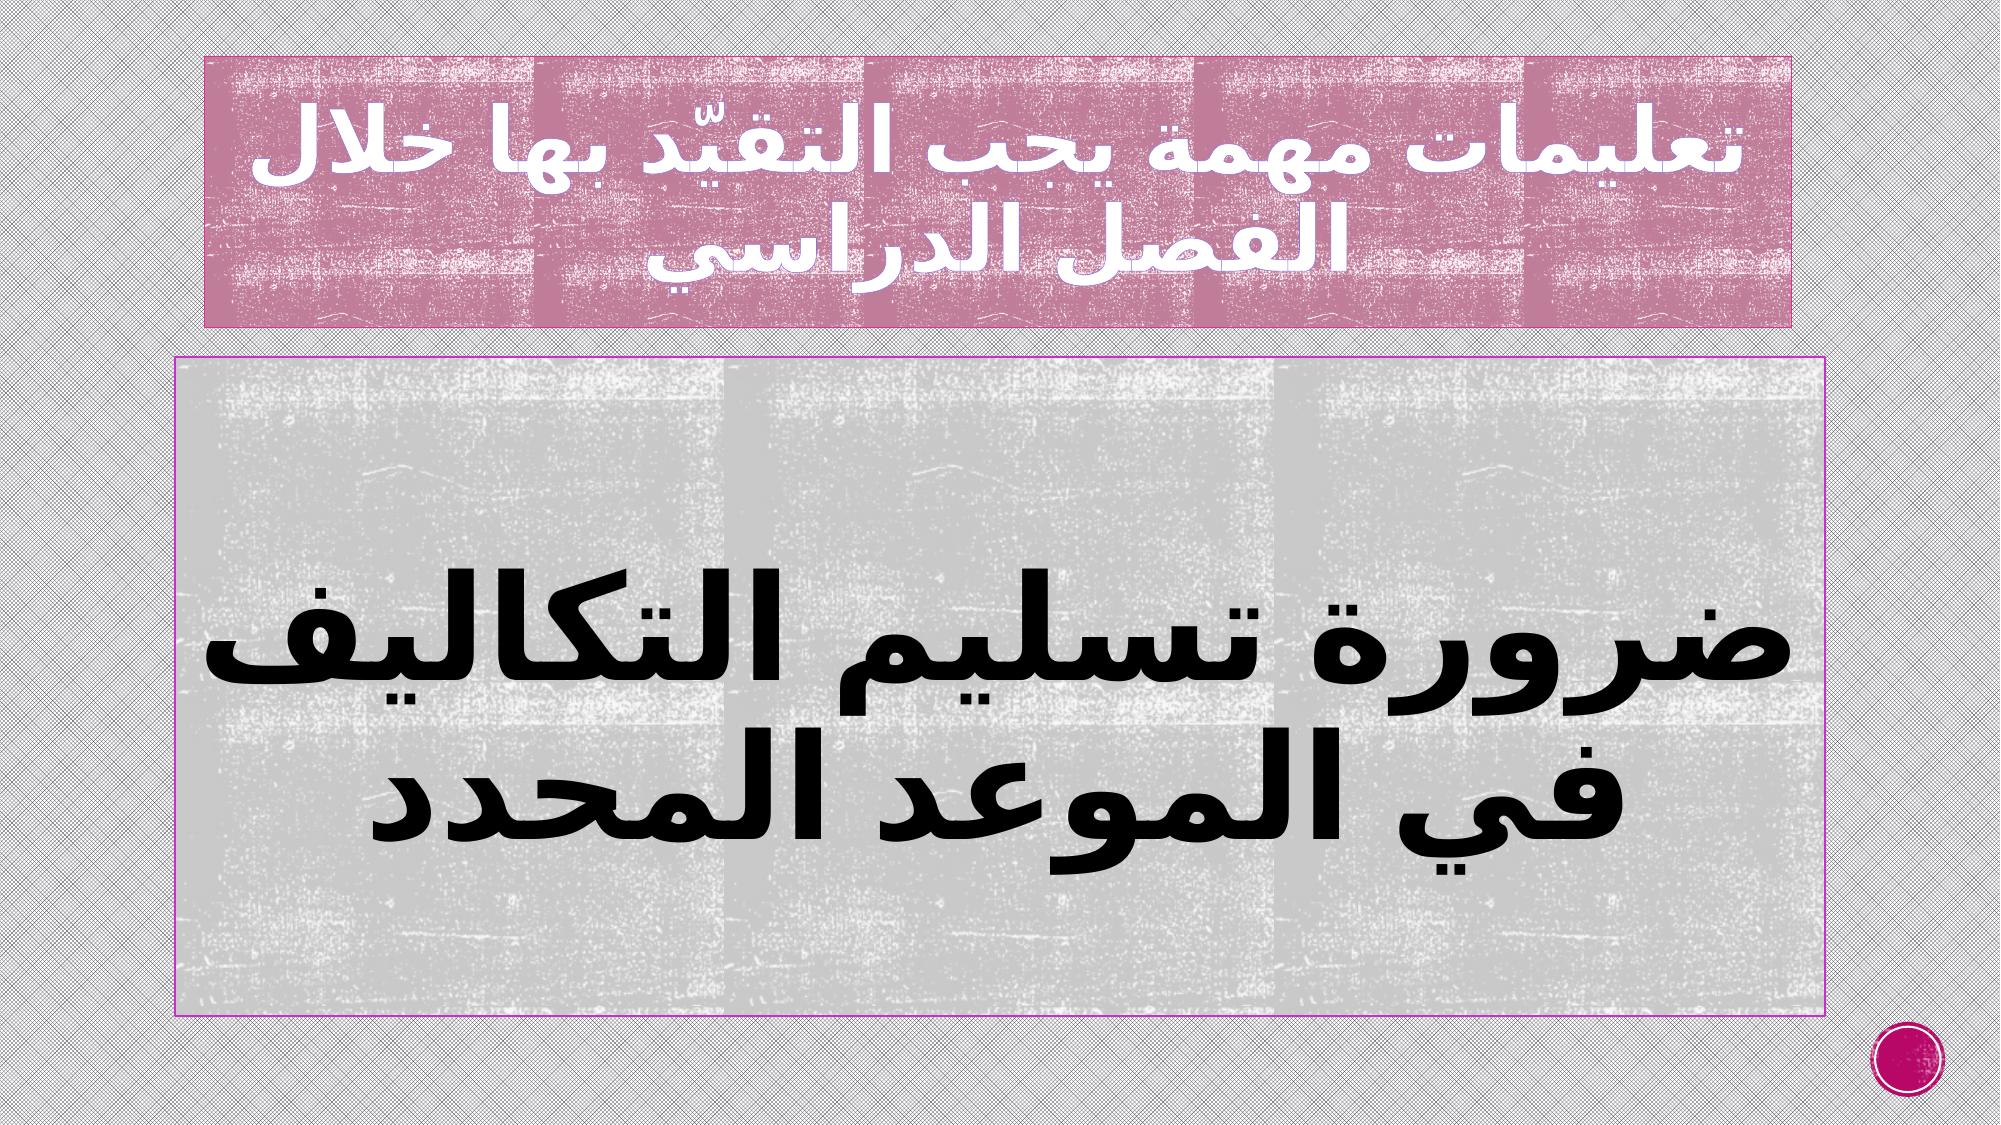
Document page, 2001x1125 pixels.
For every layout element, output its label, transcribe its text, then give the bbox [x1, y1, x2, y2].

list ضرورة تسليم التكاليف في الموعد المحدد [174, 356, 1826, 1017]
title تعليمات مهمة يجب التقيّد بها خلال الفصل الدراسي [204, 56, 1792, 328]
